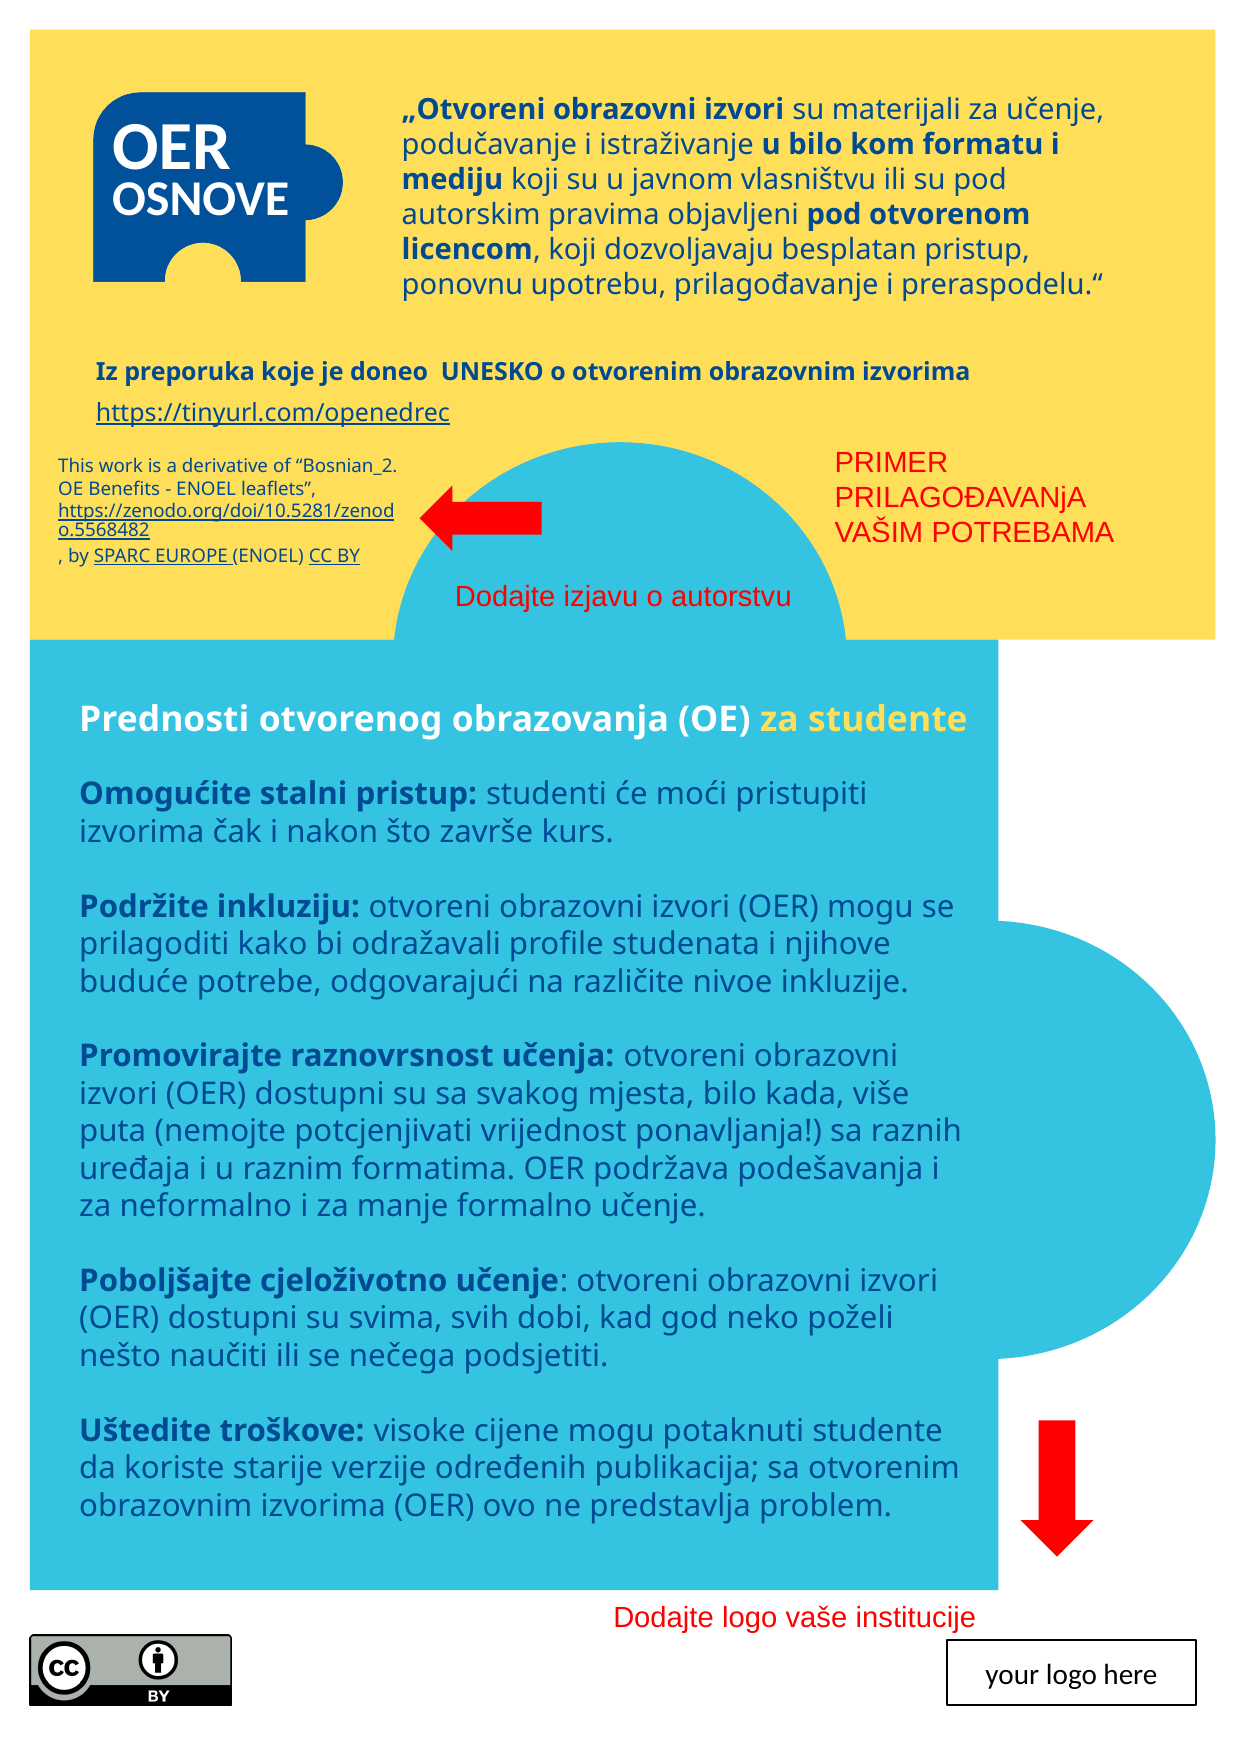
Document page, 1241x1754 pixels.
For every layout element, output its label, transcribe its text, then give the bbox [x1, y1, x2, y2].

text_box Dodajte logo vaše institucije [598, 1583, 1159, 1649]
text_box Dodajte izjavu o autorstvu [439, 562, 1001, 628]
text_box „Otvoreni obrazovni izvori su materijali za učenje, podučavanje i istraživanje u bilo kom formatu i mediju koji su u javnom vlasništvu ili su pod autorskim pravima objavljeni pod otvorenom licencom, koji dozvoljavaju besplatan pristup, ponovnu upotrebu, prilagođavanje i preraspodelu.“ [386, 75, 1147, 316]
text_box Iz preporuka koje je doneo UNESKO o otvorenim obrazovnim izvorima https://tinyurl.com/openedrec [80, 352, 1241, 440]
text_box [29, 29, 1216, 639]
text_box [29, 639, 999, 1591]
text_box [419, 485, 542, 552]
text_box [845, 440, 1216, 640]
text_box PRIMER PRILAGOĐAVANjA VAŠIM POTREBAMA [819, 440, 1196, 563]
text_box This work is a derivative of “Bosnian_2. OE Benefits - ENOEL leaflets”, https://zenodo.org/doi/10.5281/zenodo.5568482, by SPARC EUROPE (ENOEL) CC BY [43, 439, 420, 566]
text_box [989, 920, 1216, 1360]
text_box Prednosti otvorenog obrazovanja (OE) za studente Omogućite stalni pristup: studenti će moći pristupiti izvorima čak i nakon što završe kurs. Podržite inkluziju: otvoreni obrazovni izvori (OER) mogu se prilagoditi kako bi odražavali profile studenata i njihove buduće potrebe, odgovarajući na različite nivoe inkluzije. Promovirajte raznovrsnost učenja: otvoreni obrazovni izvori (OER) dostupni su sa svakog mjesta, bilo kada, više puta (nemojte potcjenjivati vrijednost ponavljanja!) sa raznih uređaja i u raznim formatima. OER podržava podešavanja i za neformalno i za manje formalno učenje. Poboljšajte cjeloživotno učenje: otvoreni obrazovni izvori (OER) dostupni su svima, svih dobi, kad god neko poželi nešto naučiti ili se nečega podsjetiti. Uštedite troškove: visoke cijene mogu potaknuti studente da koriste starije verzije određenih publikacija; sa otvorenim obrazovnim izvorima (OER) ovo ne predstavlja problem. [64, 689, 989, 1538]
text_box [1020, 1420, 1094, 1557]
picture [29, 1634, 233, 1706]
picture [93, 92, 343, 282]
text_box your logo here [947, 1639, 1197, 1705]
text_box [393, 442, 848, 689]
